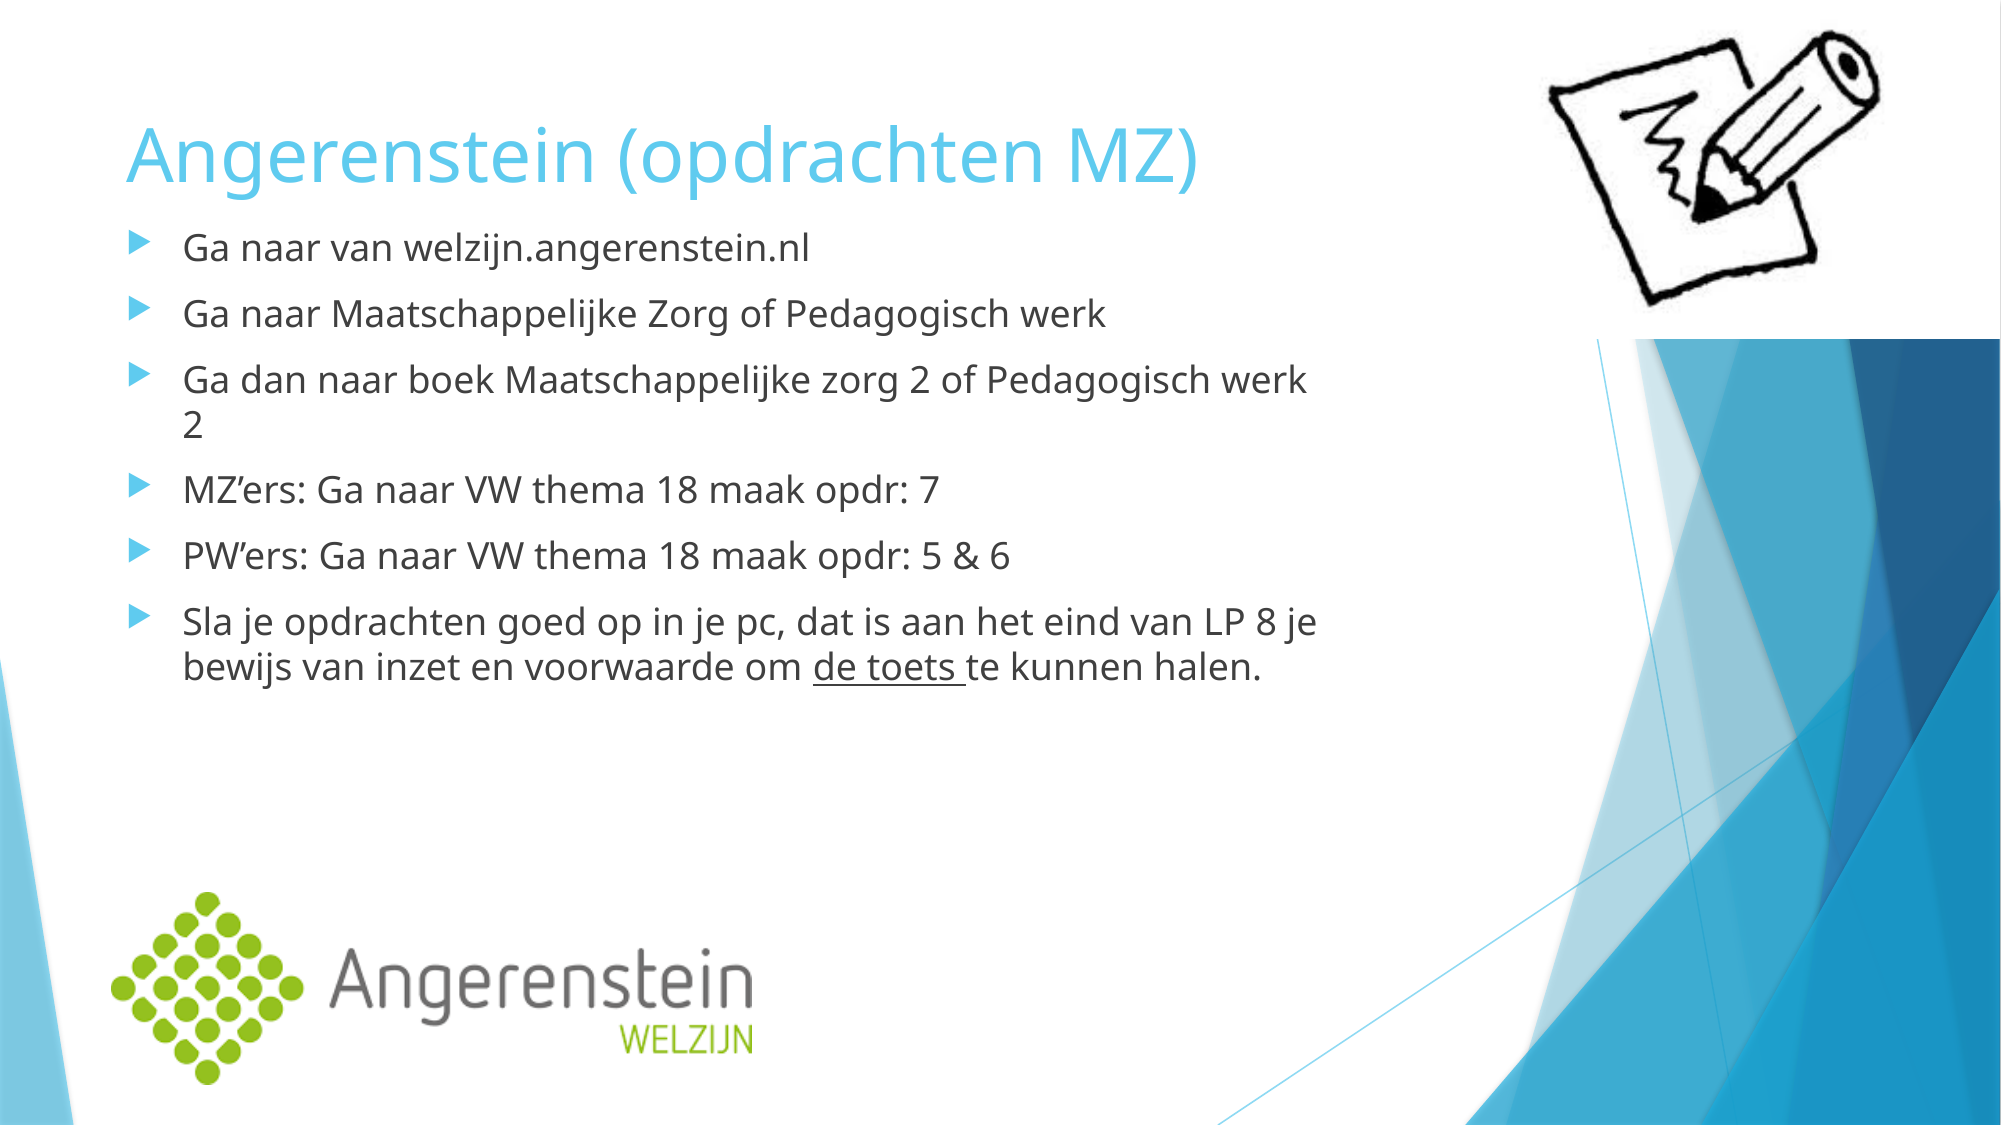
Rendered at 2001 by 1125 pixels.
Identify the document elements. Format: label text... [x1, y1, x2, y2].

picture [1429, 0, 2000, 340]
list Ga naar van welzijn.angerenstein.nl Ga naar Maatschappelijke Zorg of Pedagogisch werk Ga dan naar boek Maatschappelijke zorg 2 of Pedagogisch werk 2 MZ’ers: Ga naar VW thema 18 maak opdr: 7 PW’ers: Ga naar VW thema 18 maak opdr: 5 & 6 Sla je opdrachten goed op in je pc, dat is aan het eind van LP 8 je bewijs van inzet en voorwaarde om de toets te kunnen halen. [111, 216, 1346, 853]
picture [110, 892, 753, 1086]
title Angerenstein (opdrachten MZ) [111, 99, 1425, 217]
